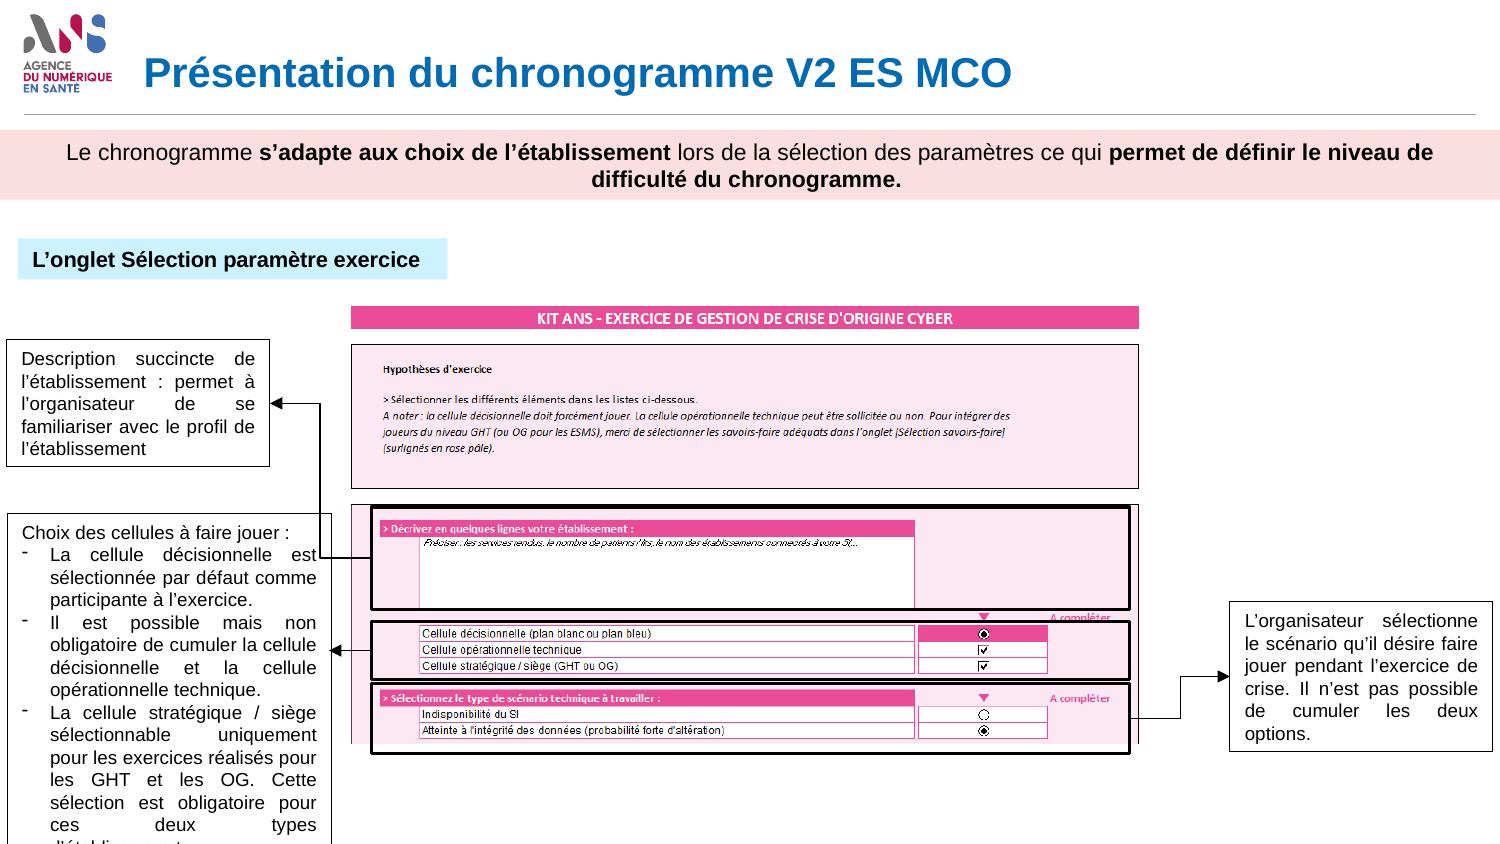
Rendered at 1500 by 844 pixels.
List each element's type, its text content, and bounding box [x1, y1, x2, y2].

text_box L’onglet Sélection paramètre exercice [17, 238, 448, 280]
text_box Description succincte de l’établissement : permet à l’organisateur de se familiariser avec le profil de l’établissement [6, 339, 270, 467]
text_box Choix des cellules à faire jouer : La cellule décisionnelle est sélectionnée par défaut comme participante à l’exercice. Il est possible mais non obligatoire de cumuler la cellule décisionnelle et la cellule opérationnelle technique. La cellule stratégique / siège sélectionnable uniquement pour les exercices réalisés pour les GHT et les OG. Cette sélection est obligatoire pour ces deux types d’établissements. [7, 513, 332, 844]
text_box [269, 403, 372, 559]
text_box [1129, 677, 1231, 719]
picture [341, 298, 1159, 744]
text_box Le chronogramme s’adapte aux choix de l’établissement lors de la sélection des paramètres ce qui permet de définir le niveau de difficulté du chronogramme. [0, 129, 1500, 200]
text_box L’organisateur sélectionne le scénario qu’il désire faire jouer pendant l’exercice de crise. Il n’est pas possible de cumuler les deux options. [1229, 601, 1493, 752]
picture [23, 14, 112, 93]
text_box Présentation du chronogramme V2 ES MCO [143, 20, 1148, 96]
